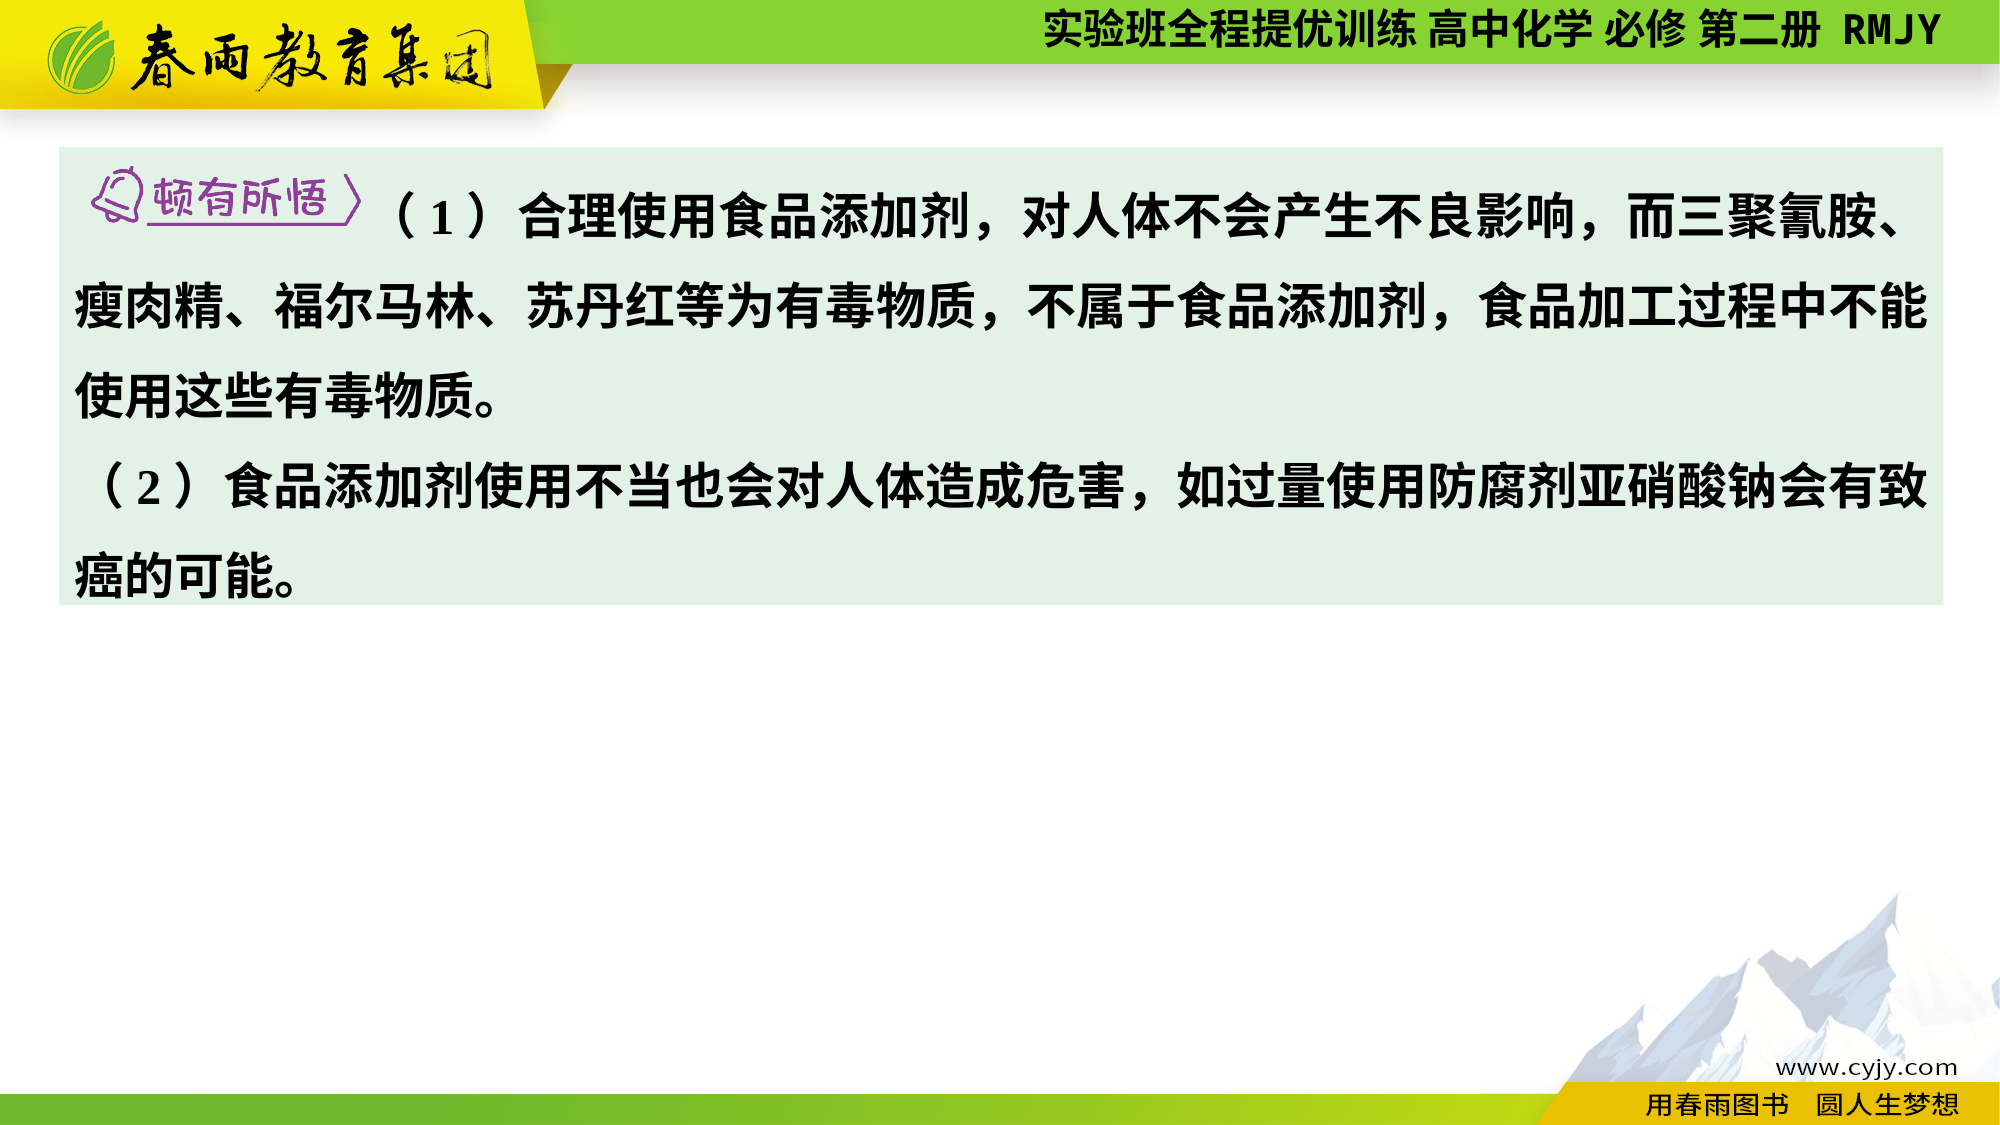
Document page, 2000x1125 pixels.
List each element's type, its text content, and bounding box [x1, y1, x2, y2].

picture [0, 0, 2000, 1125]
list （1）合理使用食品添加剂，对人体不会产生不良影响，而三聚氰胺、瘦肉精、福尔马林、苏丹红等为有毒物质，不属于食品添加剂，食品加工过程中不能使用这些有毒物质。 （2）食品添加剂使用不当也会对人体造成危害，如过量使用防腐剂亚硝酸钠会有致癌的可能。 [59, 147, 1944, 606]
